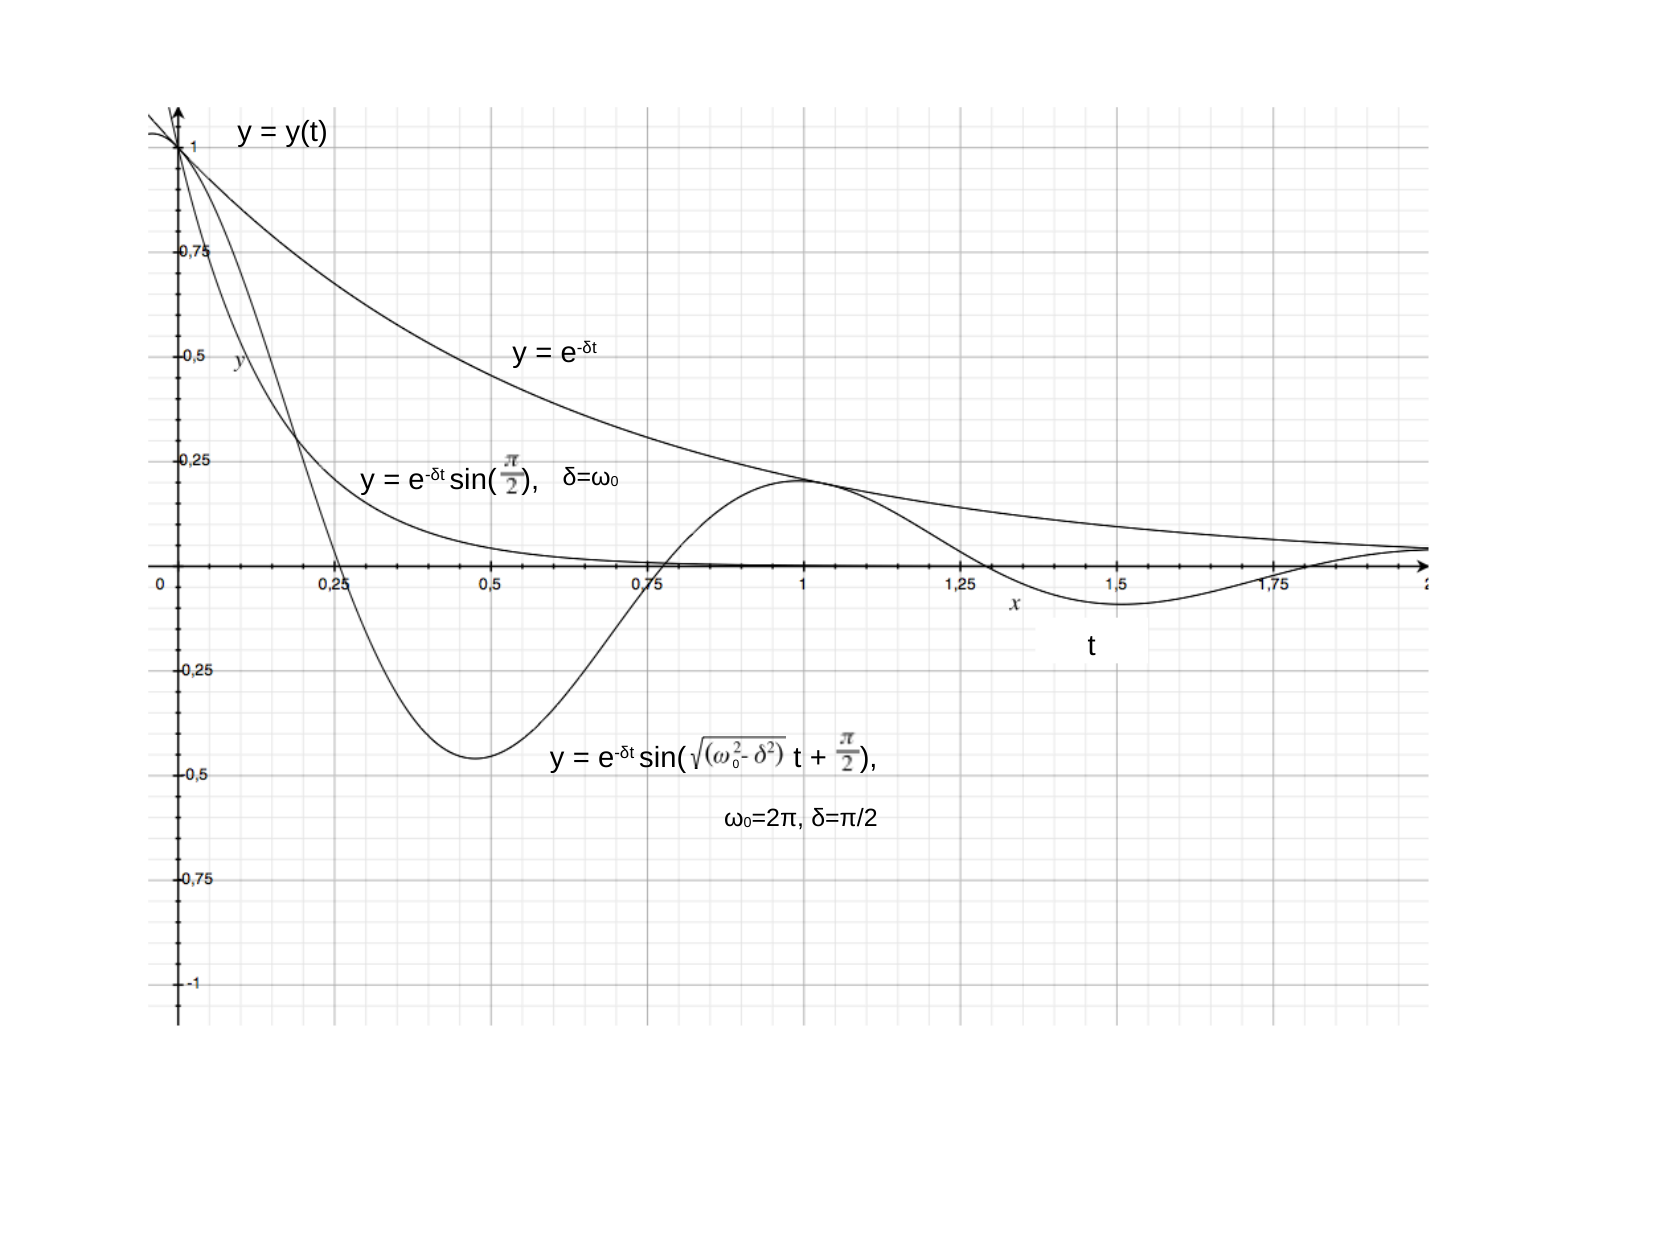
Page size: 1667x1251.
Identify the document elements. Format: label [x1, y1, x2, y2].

text_box [147, 102, 1430, 1028]
